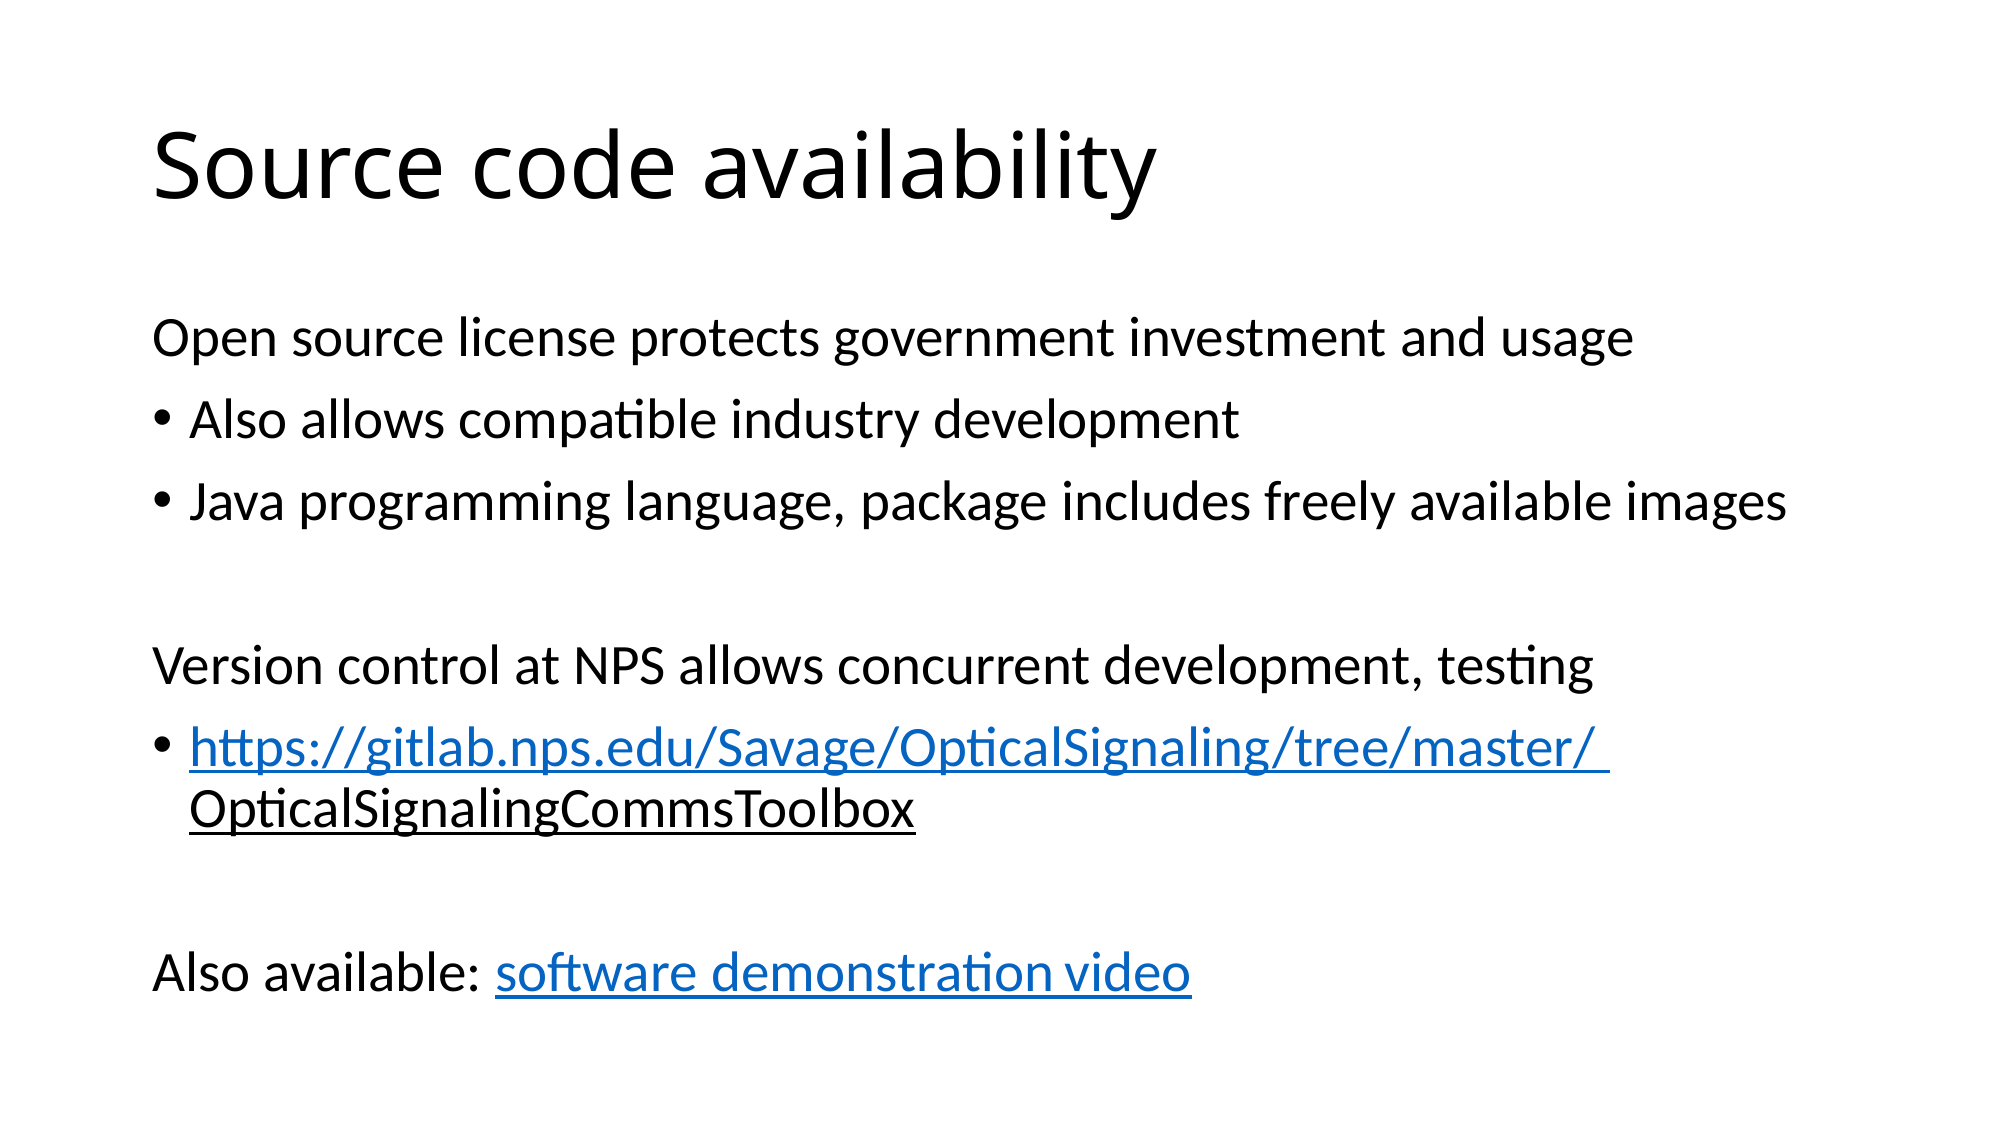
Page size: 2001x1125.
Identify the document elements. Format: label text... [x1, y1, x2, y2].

list Open source license protects government investment and usage Also allows compatible industry development Java programming language, package includes freely available images Version control at NPS allows concurrent development, testing https://gitlab.nps.edu/Savage/OpticalSignaling/tree/master/ OpticalSignalingCommsToolbox Also available: software demonstration video [137, 299, 1863, 1014]
title Source code availability [137, 59, 1863, 278]
